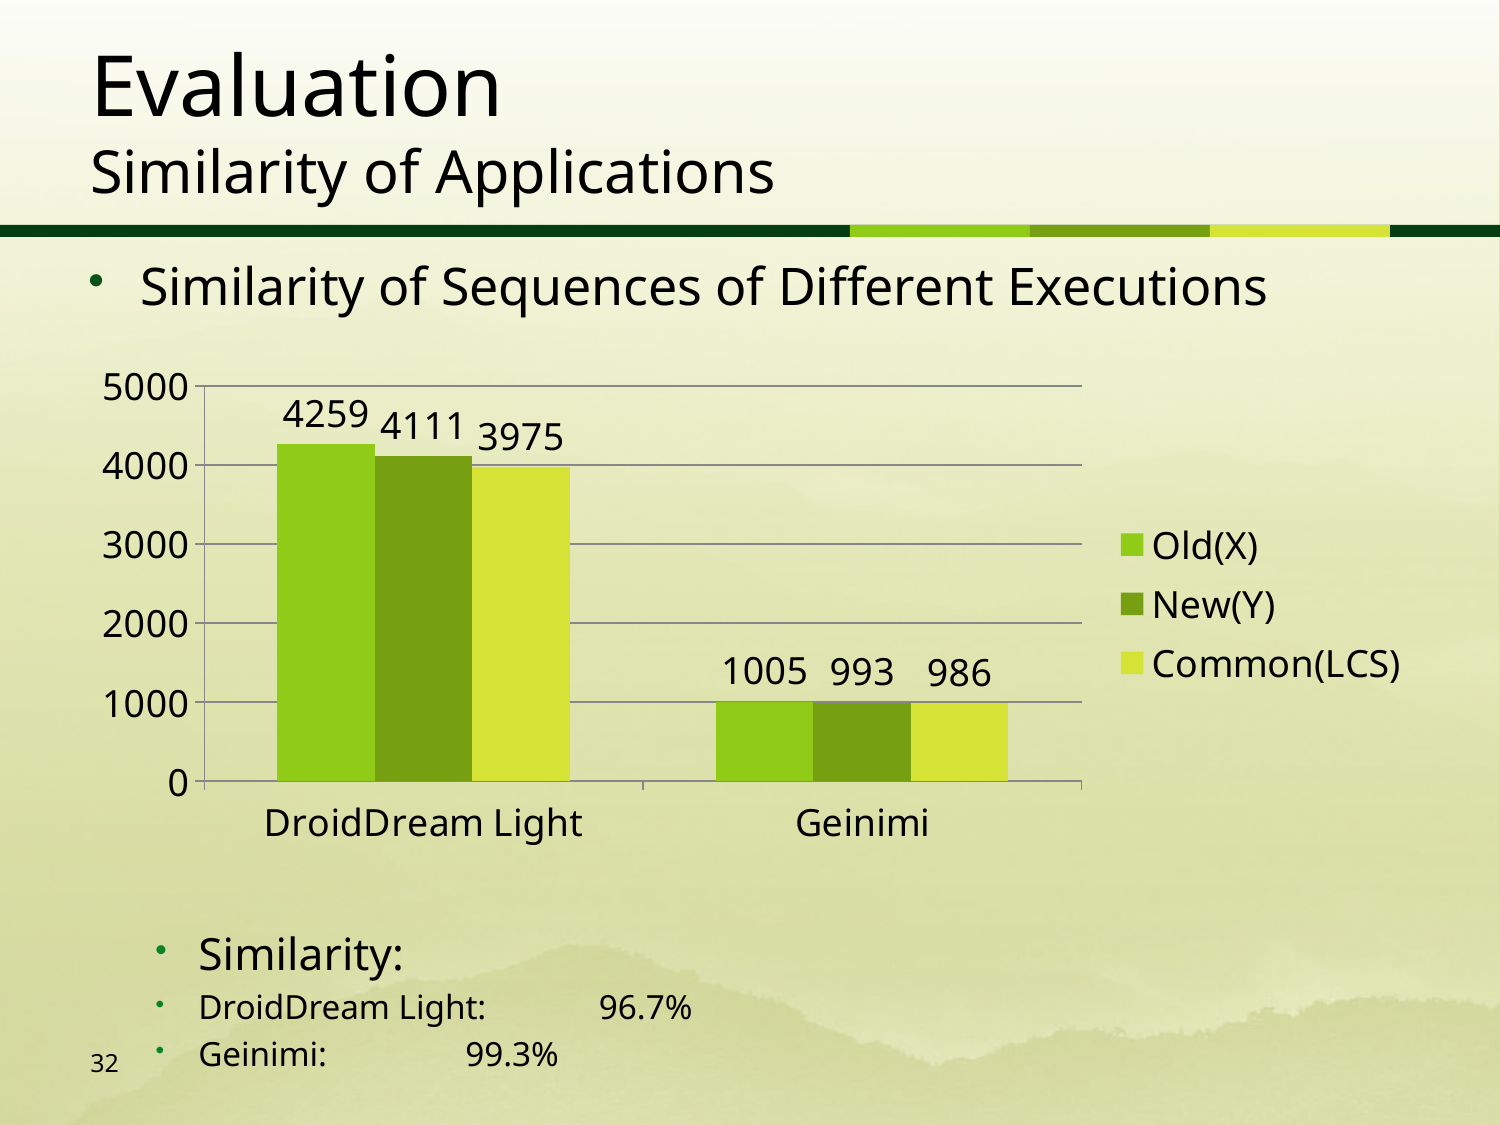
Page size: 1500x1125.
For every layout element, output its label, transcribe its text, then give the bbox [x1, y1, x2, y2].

text_box [74, 997, 1425, 1027]
slide_number 32 [75, 1034, 426, 1094]
title Evaluation Similarity of Applications [75, 24, 1425, 213]
text_box [74, 237, 1425, 349]
text_box [74, 865, 1425, 997]
chart [74, 349, 1426, 859]
